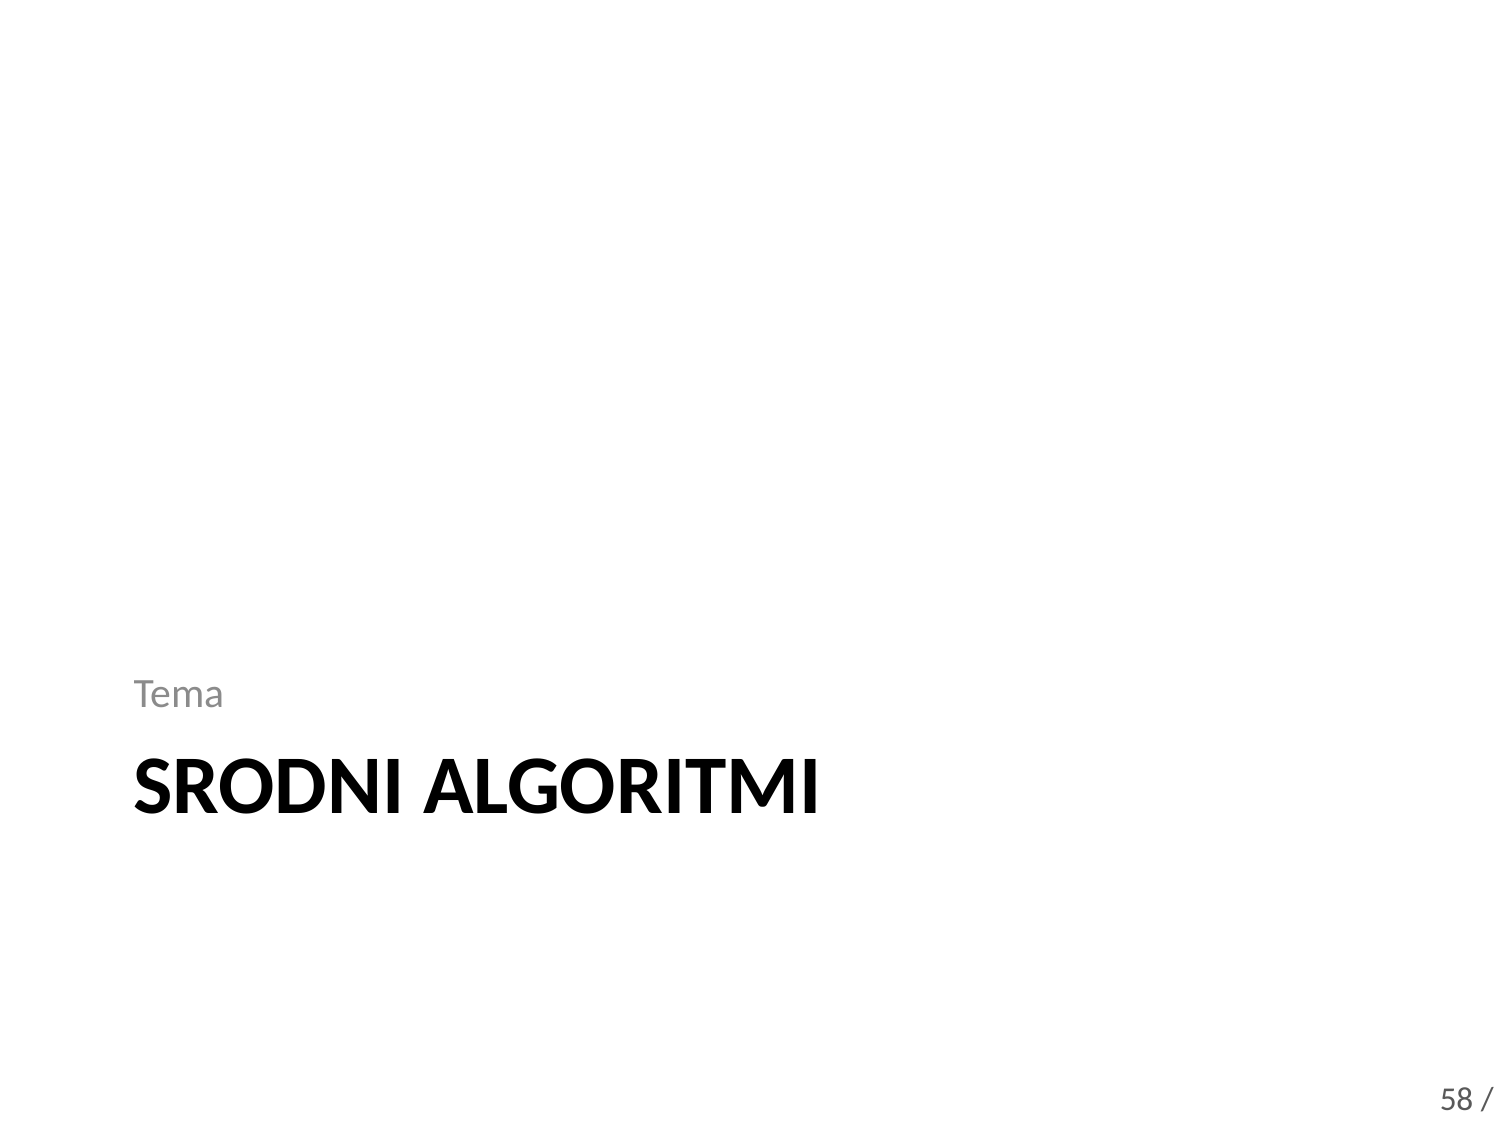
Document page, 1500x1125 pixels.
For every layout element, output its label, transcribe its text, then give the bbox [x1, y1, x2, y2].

list Tema [118, 476, 1394, 723]
title Srodni algoritmi [118, 723, 1394, 947]
